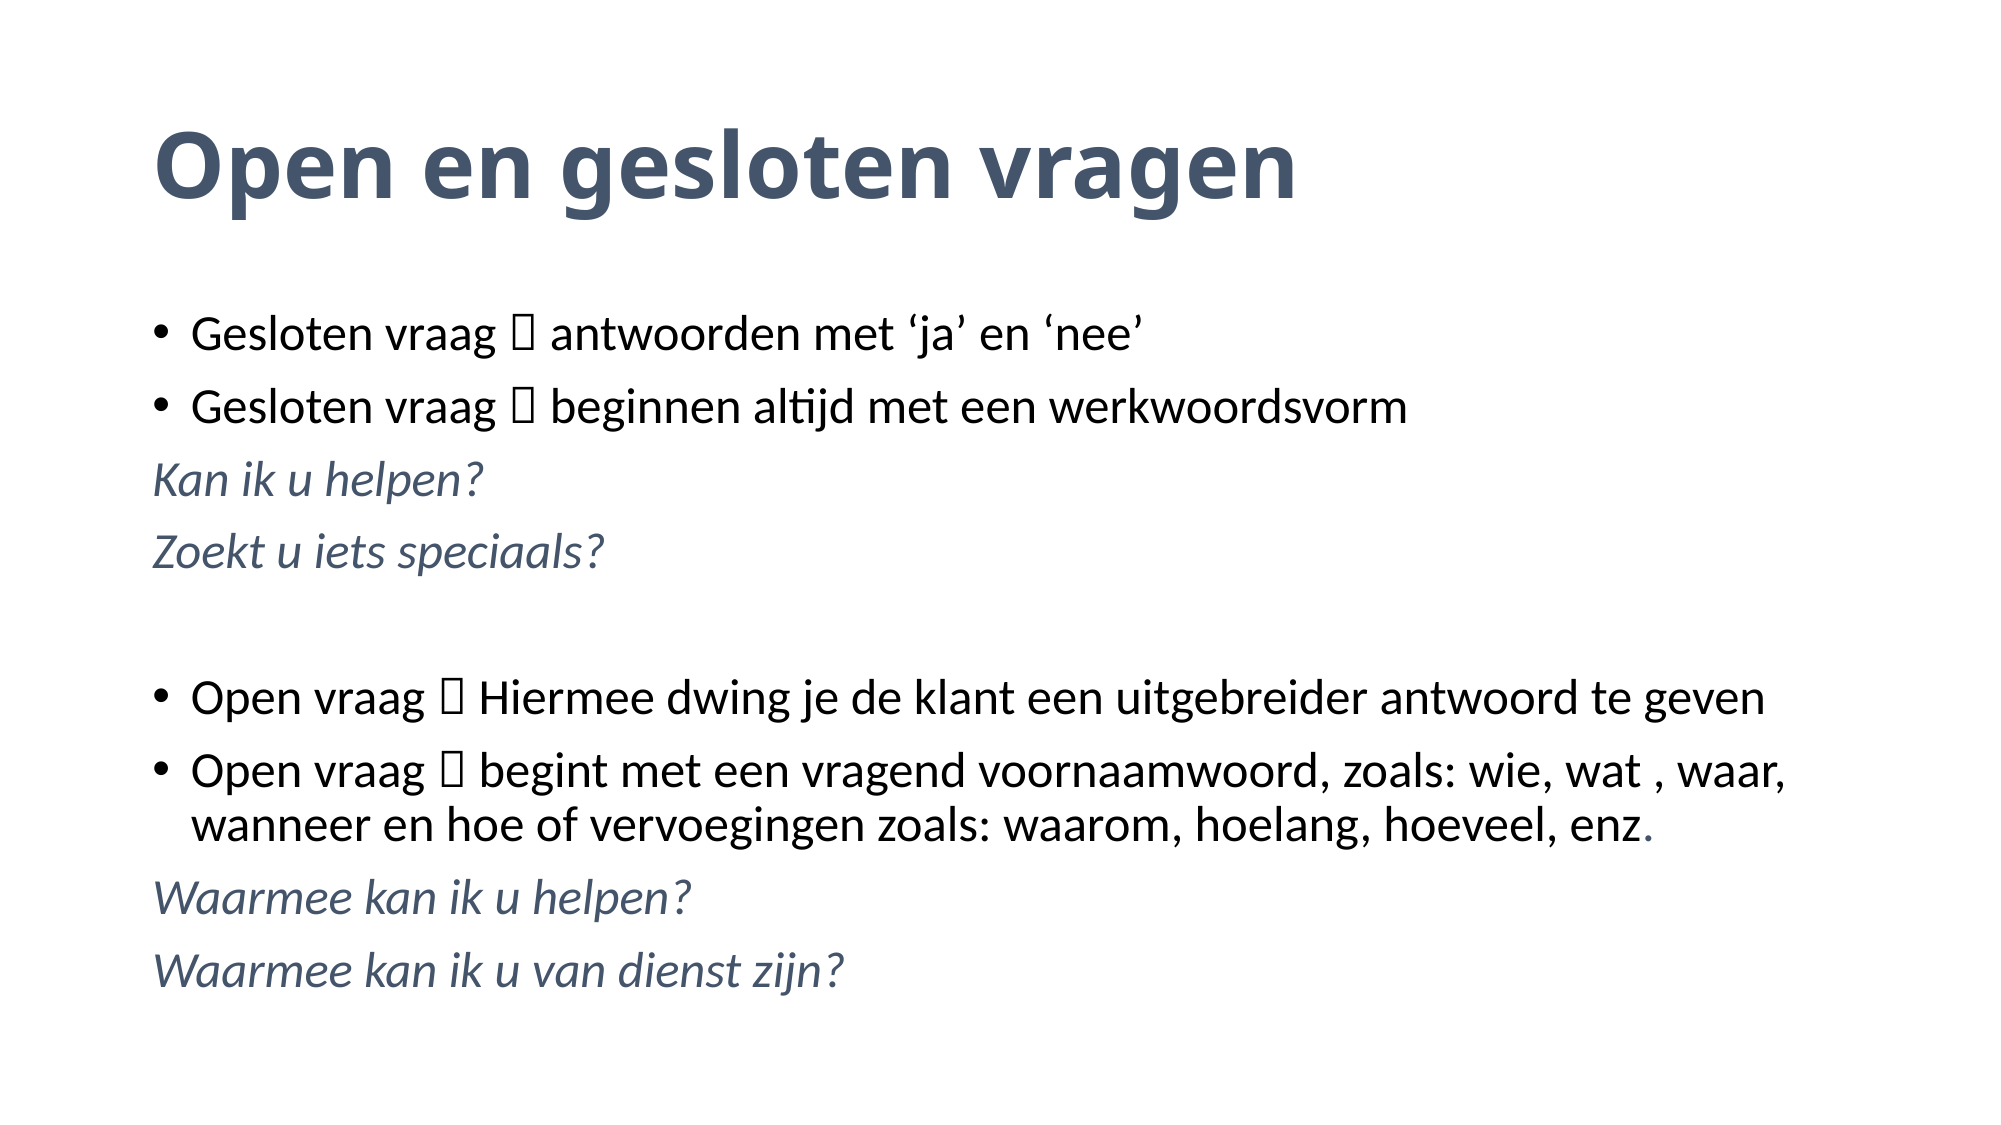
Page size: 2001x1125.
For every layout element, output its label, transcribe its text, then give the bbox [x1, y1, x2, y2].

title Open en gesloten vragen [137, 59, 1863, 278]
list Gesloten vraag  antwoorden met ‘ja’ en ‘nee’ Gesloten vraag  beginnen altijd met een werkwoordsvorm Kan ik u helpen? Zoekt u iets speciaals? Open vraag  Hiermee dwing je de klant een uitgebreider antwoord te geven Open vraag  begint met een vragend voornaamwoord, zoals: wie, wat , waar, wanneer en hoe of vervoegingen zoals: waarom, hoelang, hoeveel, enz. Waarmee kan ik u helpen? Waarmee kan ik u van dienst zijn? [137, 299, 1902, 1014]
